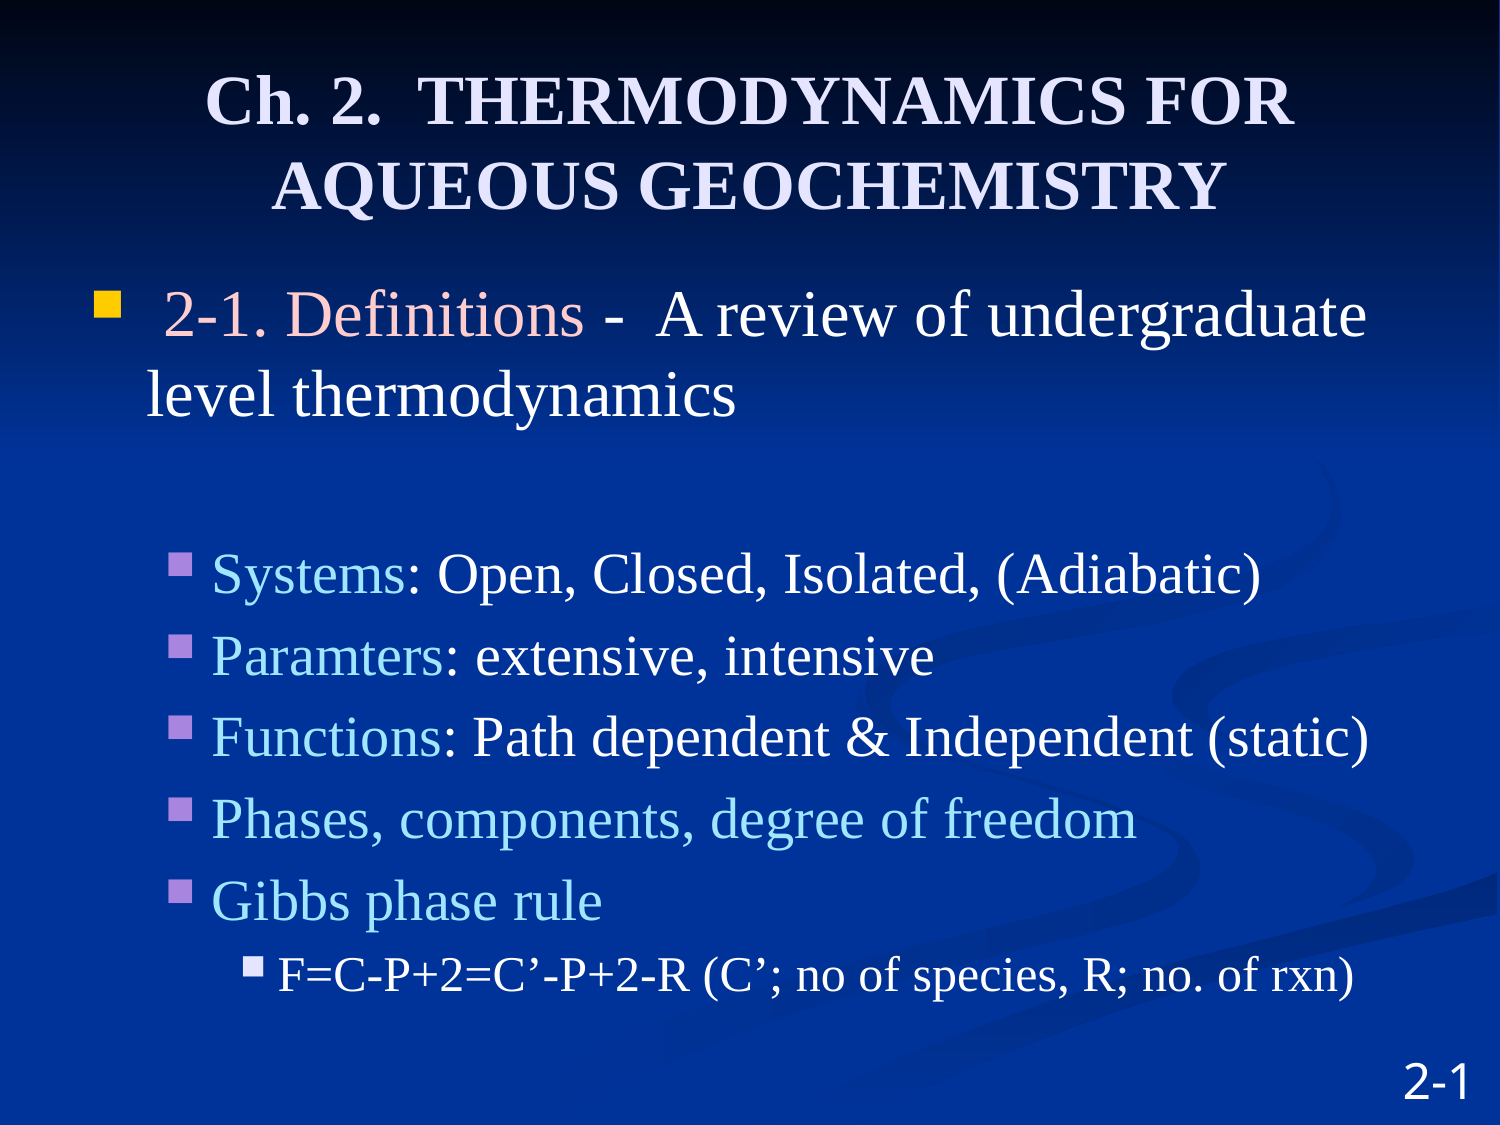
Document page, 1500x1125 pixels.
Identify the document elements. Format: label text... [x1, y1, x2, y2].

title Ch. 2. THERMODYNAMICS FOR AQUEOUS GEOCHEMISTRY [74, 44, 1426, 233]
text_box 2-1 [1387, 1041, 1491, 1117]
list 2-1. Definitions - A review of undergraduate level thermodynamics Systems: Open, Closed, Isolated, (Adiabatic) Paramters: extensive, intensive Functions: Path dependent & Independent (static) Phases, components, degree of freedom Gibbs phase rule F=C-P+2=C’-P+2-R (C’; no of species, R; no. of rxn) [74, 262, 1426, 1006]
